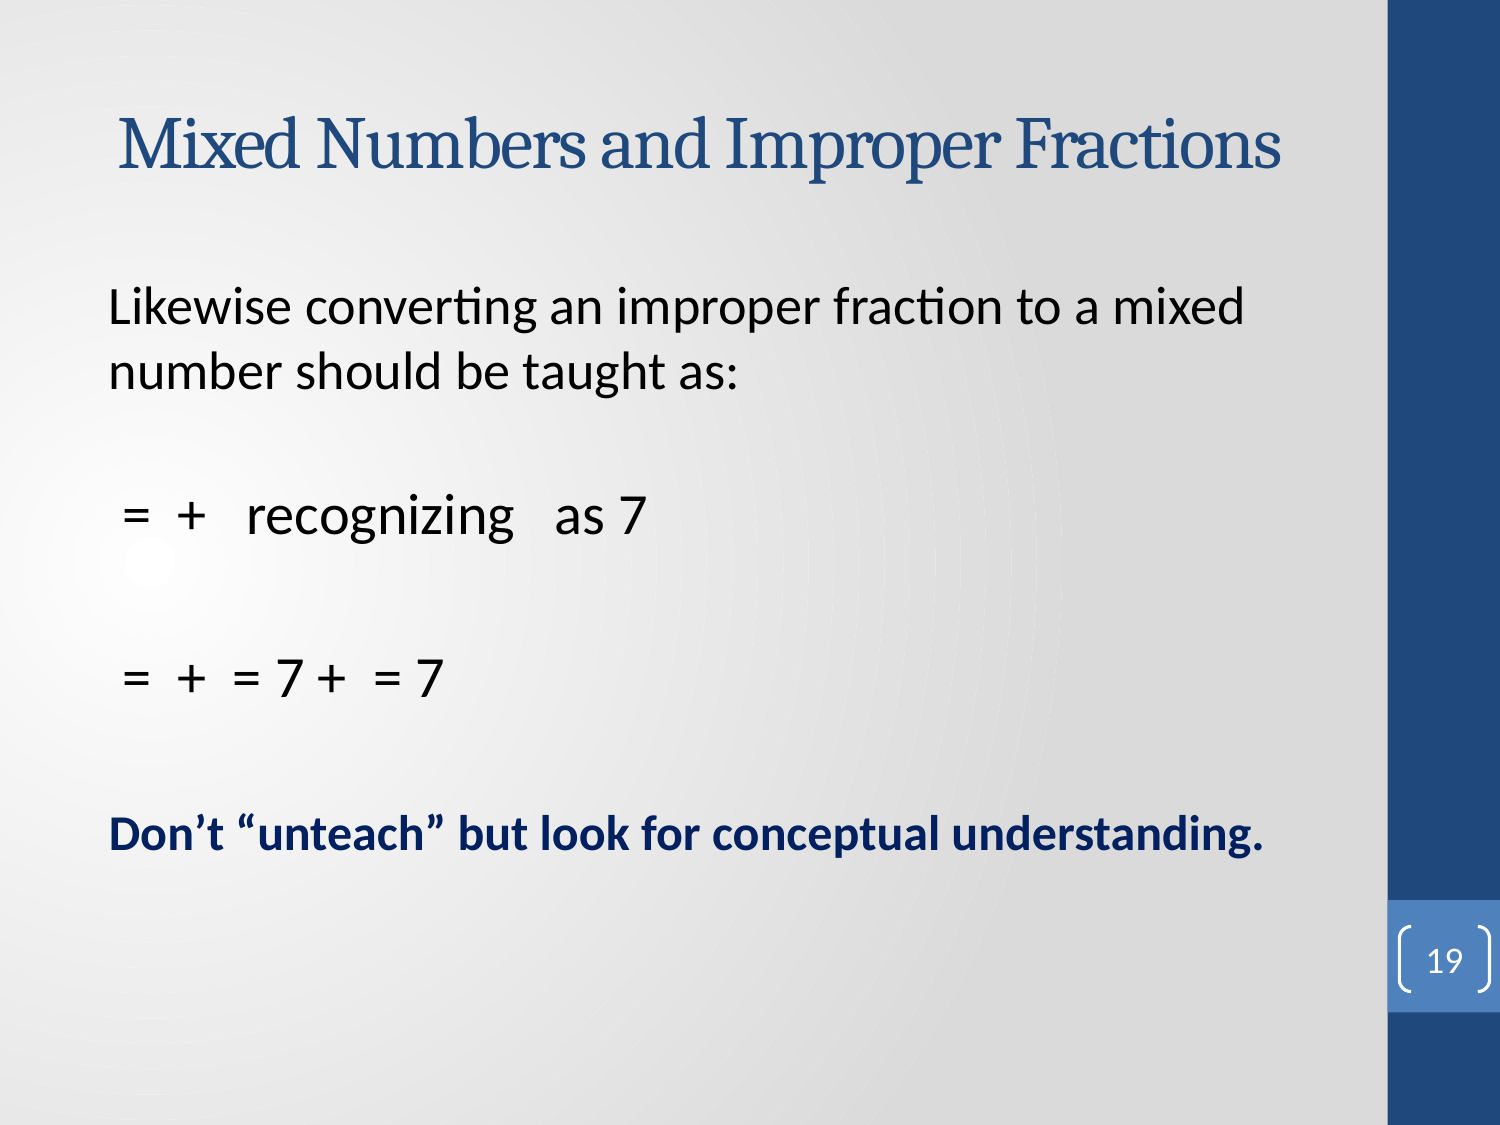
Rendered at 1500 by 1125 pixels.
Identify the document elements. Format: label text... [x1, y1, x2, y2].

title Mixed Numbers and Improper Fractions [75, 45, 1325, 233]
slide_number 19 [1397, 924, 1492, 994]
